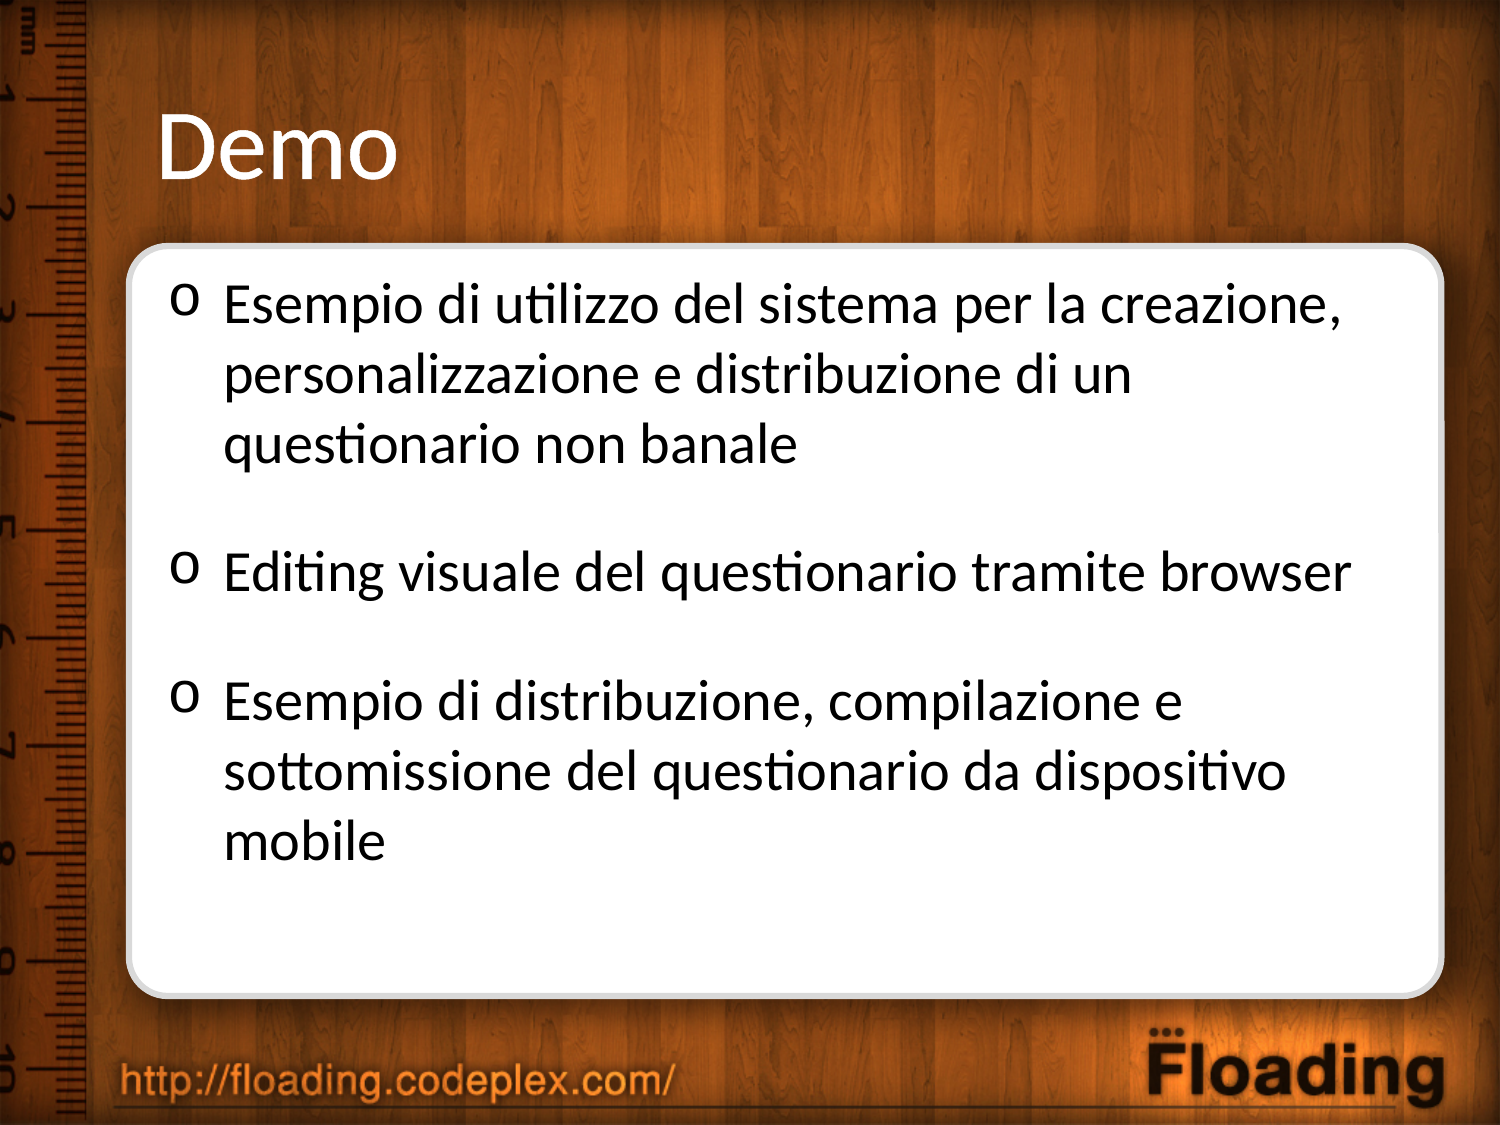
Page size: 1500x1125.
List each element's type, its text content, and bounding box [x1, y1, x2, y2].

picture [0, 0, 1500, 1125]
title Demo [140, 45, 1425, 233]
text_box [126, 243, 1444, 999]
text_box Esempio di utilizzo del sistema per la creazione, personalizzazione e distribuzione di un questionario non banale Editing visuale del questionario tramite browser Esempio di distribuzione, compilazione e sottomissione del questionario da dispositivo mobile [152, 257, 1407, 985]
